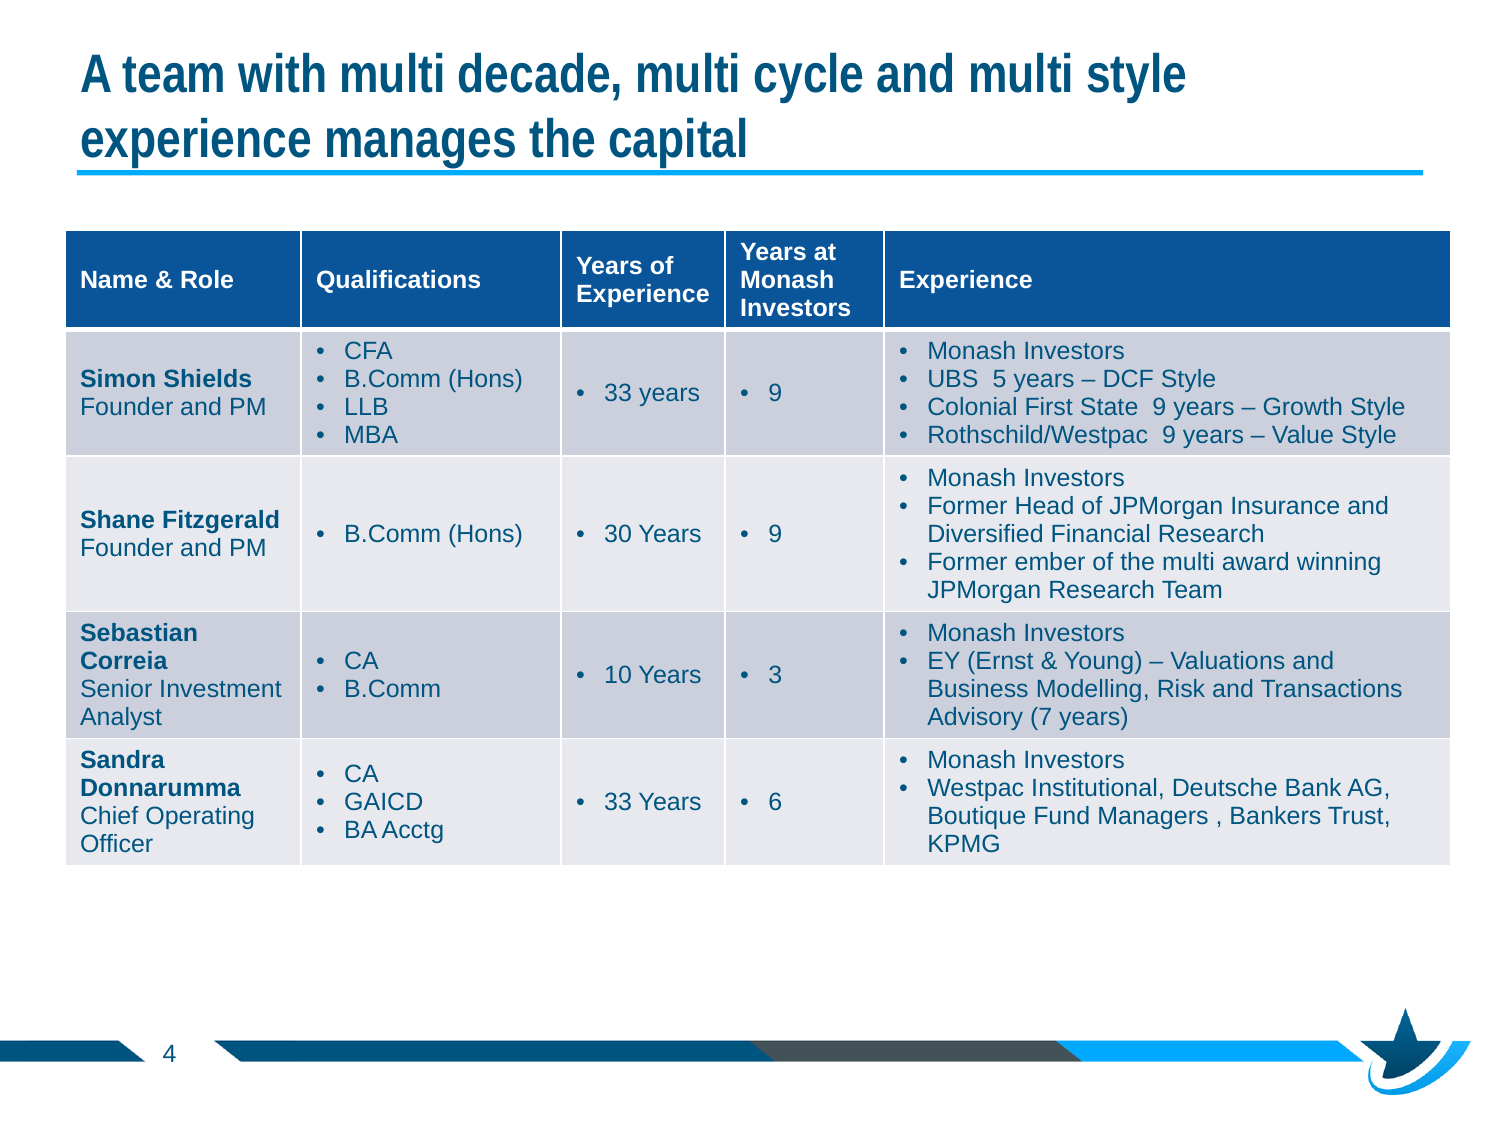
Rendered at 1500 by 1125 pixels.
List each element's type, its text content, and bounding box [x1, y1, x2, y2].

table_cell B.Comm (Hons) [302, 457, 560, 611]
table_header Name & Role [66, 231, 300, 327]
slide_number 4 [147, 1016, 498, 1089]
table_cell 33 years [562, 332, 724, 455]
picture [0, 0, 1500, 1125]
table_cell Monash Investors Former Head of JPMorgan Insurance and Diversified Financial Research Former ember of the multi award winning JPMorgan Research Team [885, 457, 1450, 611]
table_cell 6 [726, 739, 883, 865]
table_cell 9 [726, 332, 883, 455]
table_header Years of Experience [562, 231, 724, 327]
table_header Years at Monash Investors [726, 231, 883, 327]
table_cell 3 [726, 612, 883, 738]
table_cell CA B.Comm [302, 612, 560, 738]
table_cell Sebastian Correia Senior Investment Analyst [66, 612, 300, 738]
table_cell CA GAICD BA Acctg [302, 739, 560, 865]
table_cell 9 [726, 457, 883, 611]
title A team with multi decade, multi cycle and multi style experience manages the capital [64, 44, 1415, 163]
table_cell CFA B.Comm (Hons) LLB MBA [302, 332, 560, 455]
table_header Qualifications [302, 231, 560, 327]
table_cell Shane Fitzgerald Founder and PM [66, 457, 300, 611]
table_cell Monash Investors Westpac Institutional, Deutsche Bank AG, Boutique Fund Managers , Bankers Trust, KPMG [885, 739, 1450, 865]
table_cell Sandra Donnarumma Chief Operating Officer [66, 739, 300, 865]
table_cell 10 Years [562, 612, 724, 738]
table_cell 33 Years [562, 739, 724, 865]
table_cell Monash Investors UBS 5 years – DCF Style Colonial First State 9 years – Growth Style Rothschild/Westpac 9 years – Value Style [885, 332, 1450, 455]
table_header Experience [885, 231, 1450, 327]
table_cell Simon Shields Founder and PM [66, 332, 300, 455]
table_cell Monash Investors EY (Ernst & Young) – Valuations and Business Modelling, Risk and Transactions Advisory (7 years) [885, 612, 1450, 738]
table_cell 30 Years [562, 457, 724, 611]
